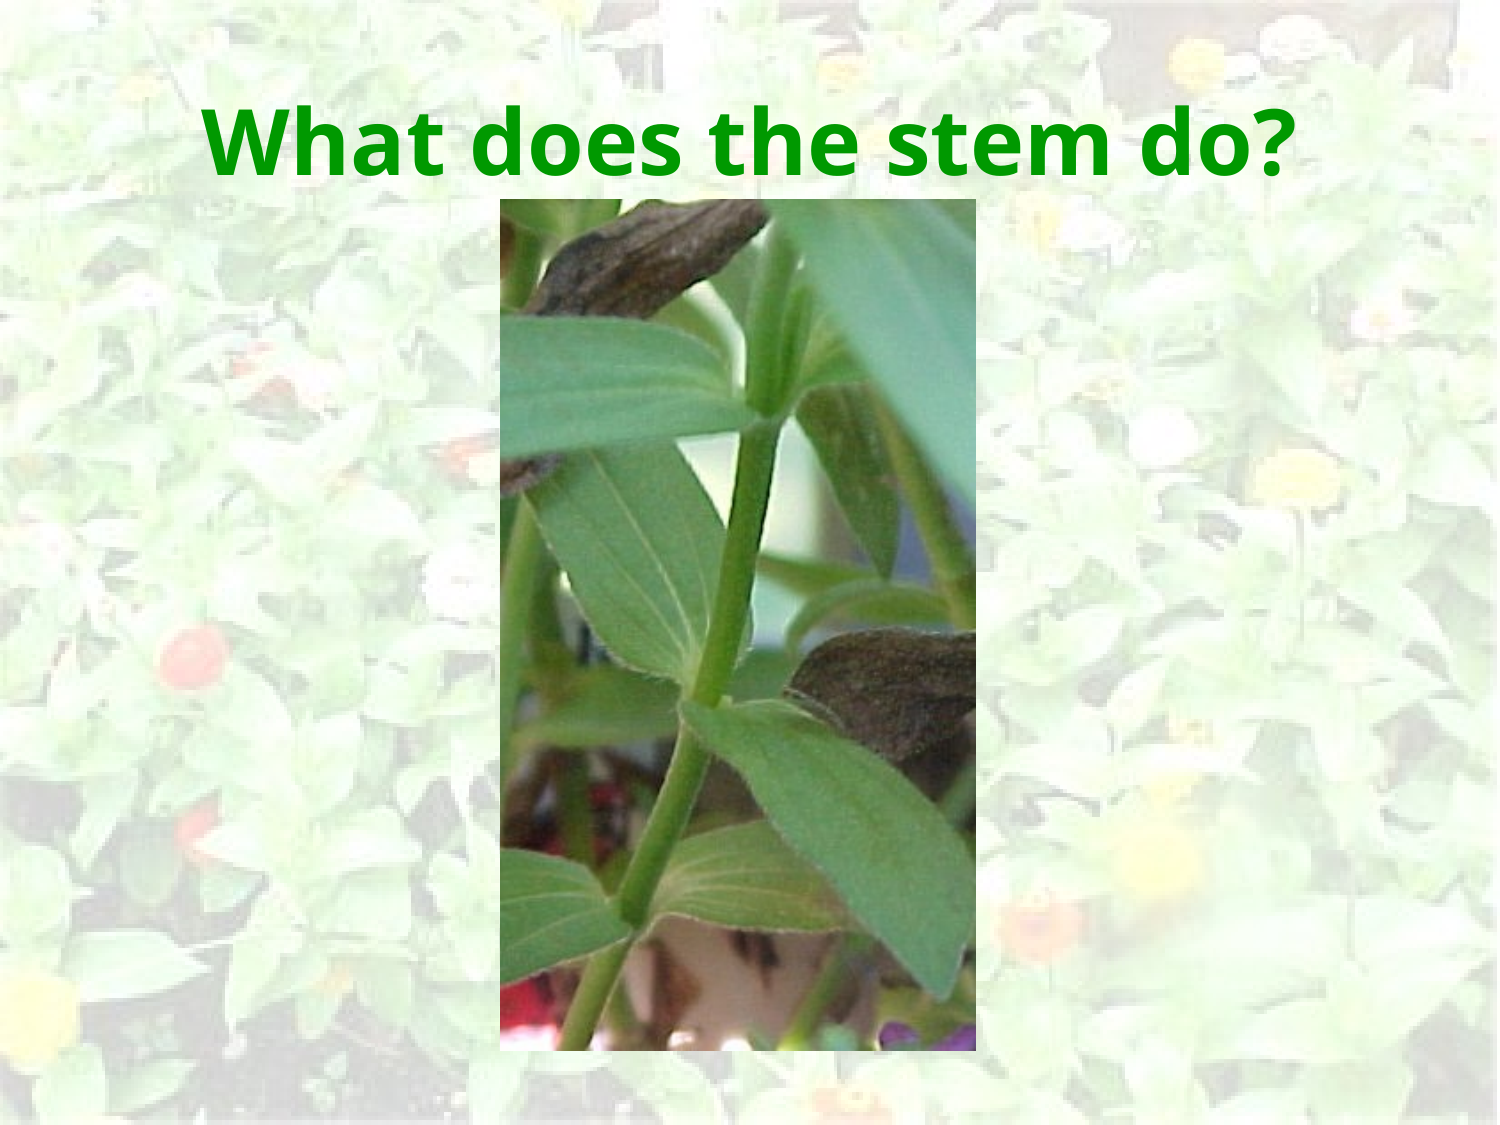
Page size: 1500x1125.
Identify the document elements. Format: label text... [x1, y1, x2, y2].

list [499, 199, 976, 1052]
picture [0, 0, 1500, 1125]
title What does the stem do? [74, 44, 1426, 233]
